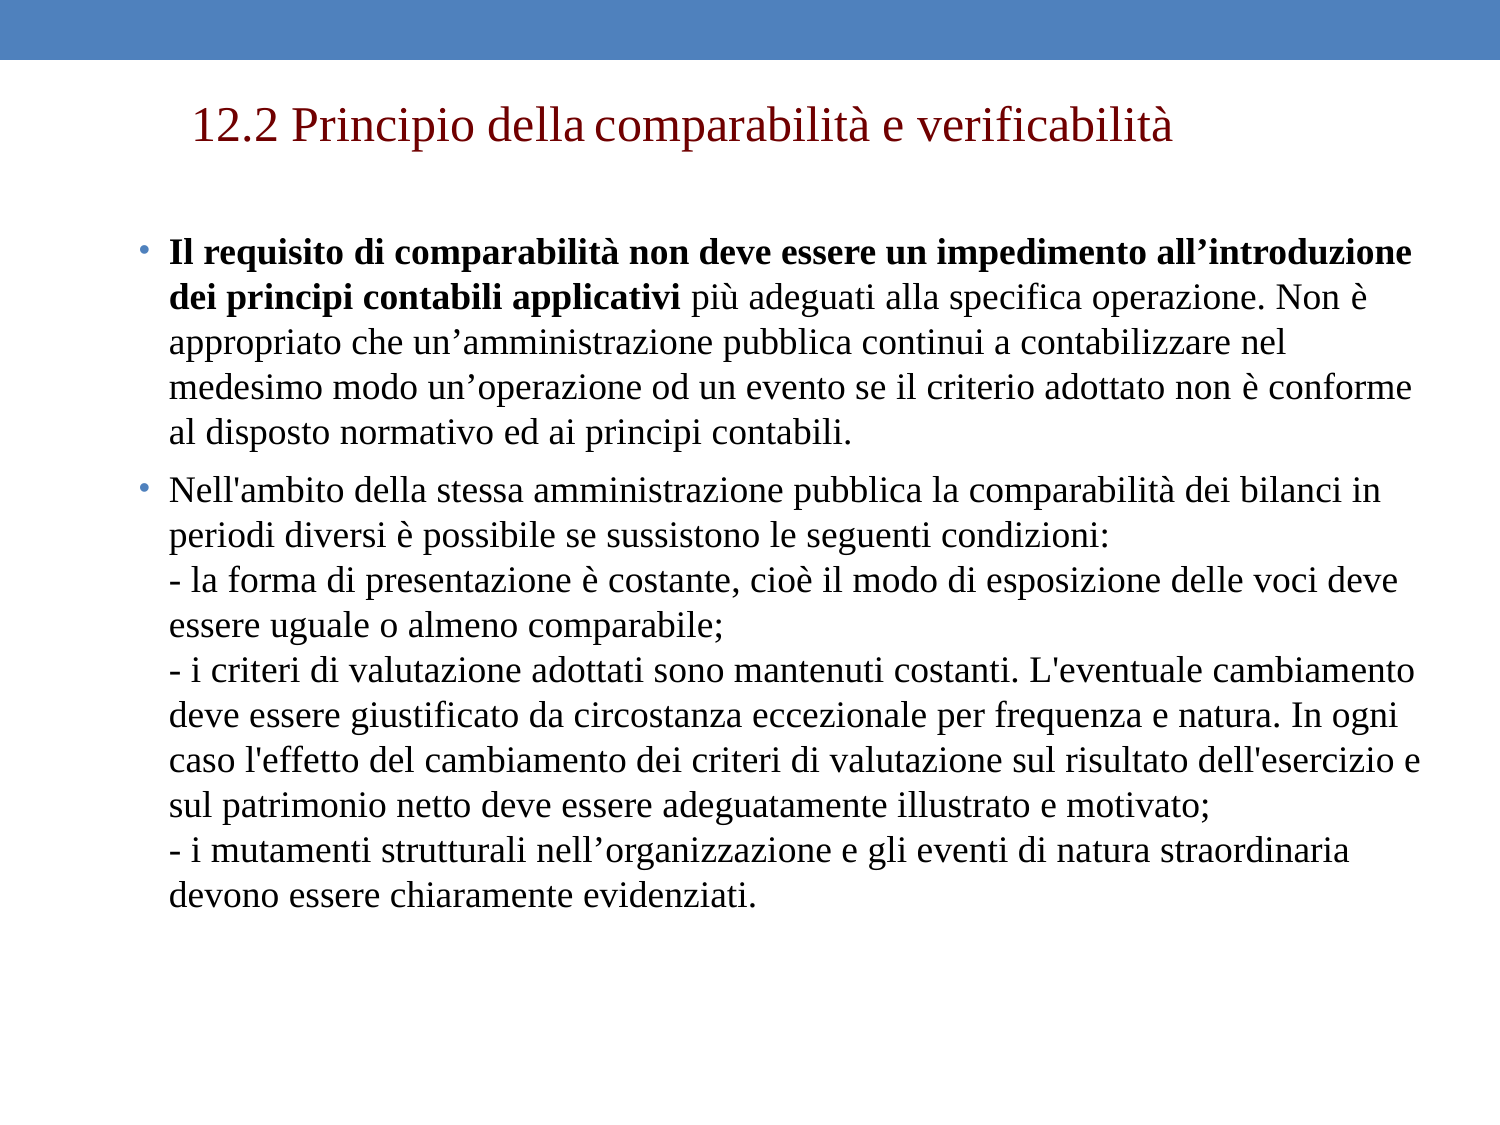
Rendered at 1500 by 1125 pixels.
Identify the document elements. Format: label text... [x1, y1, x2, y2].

text_box 12.2 Principio della comparabilità e verificabilità [177, 83, 1323, 219]
list Il requisito di comparabilità non deve essere un impedimento all’introduzione dei principi contabili applicativi più adeguati alla specifica operazione. Non è appropriato che un’amministrazione pubblica continui a contabilizzare nel medesimo modo un’operazione od un evento se il criterio adottato non è conforme al disposto normativo ed ai principi contabili. Nell'ambito della stessa amministrazione pubblica la comparabilità dei bilanci in periodi diversi è possibile se sussistono le seguenti condizioni: - la forma di presentazione è costante, cioè il modo di esposizione delle voci deve essere uguale o almeno comparabile; - i criteri di valutazione adottati sono mantenuti costanti. L'eventuale cambiamento deve essere giustificato da circostanza eccezionale per frequenza e natura. In ogni caso l'effetto del cambiamento dei criteri di valutazione sul risultato dell'esercizio e sul patrimonio netto deve essere adeguatamente illustrato e motivato; - i mutamenti strutturali nell’organizzazione e gli eventi di natura straordinaria devono essere chiaramente evidenziati. [123, 219, 1459, 764]
